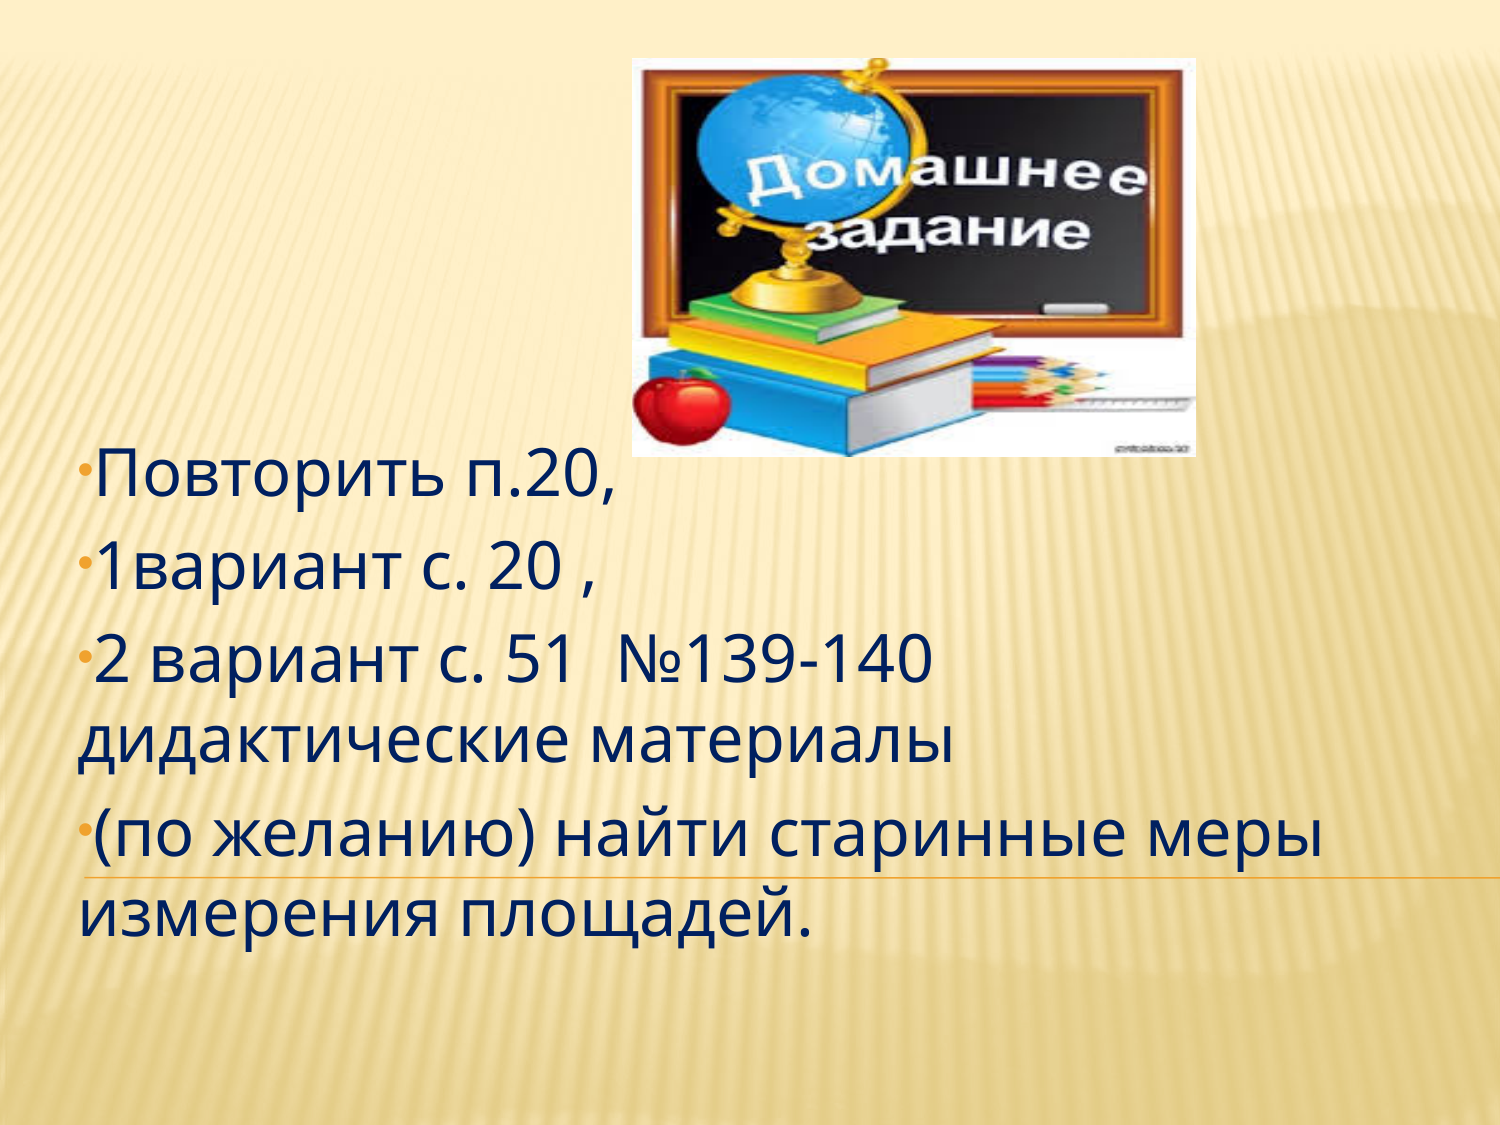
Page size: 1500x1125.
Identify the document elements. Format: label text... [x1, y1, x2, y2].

subtitle Повторить п.20, 1вариант с. 20 , 2 вариант с. 51 №139-140 дидактические материалы (по желанию) найти старинные меры измерения площадей. [62, 421, 1450, 997]
picture [632, 58, 1196, 458]
